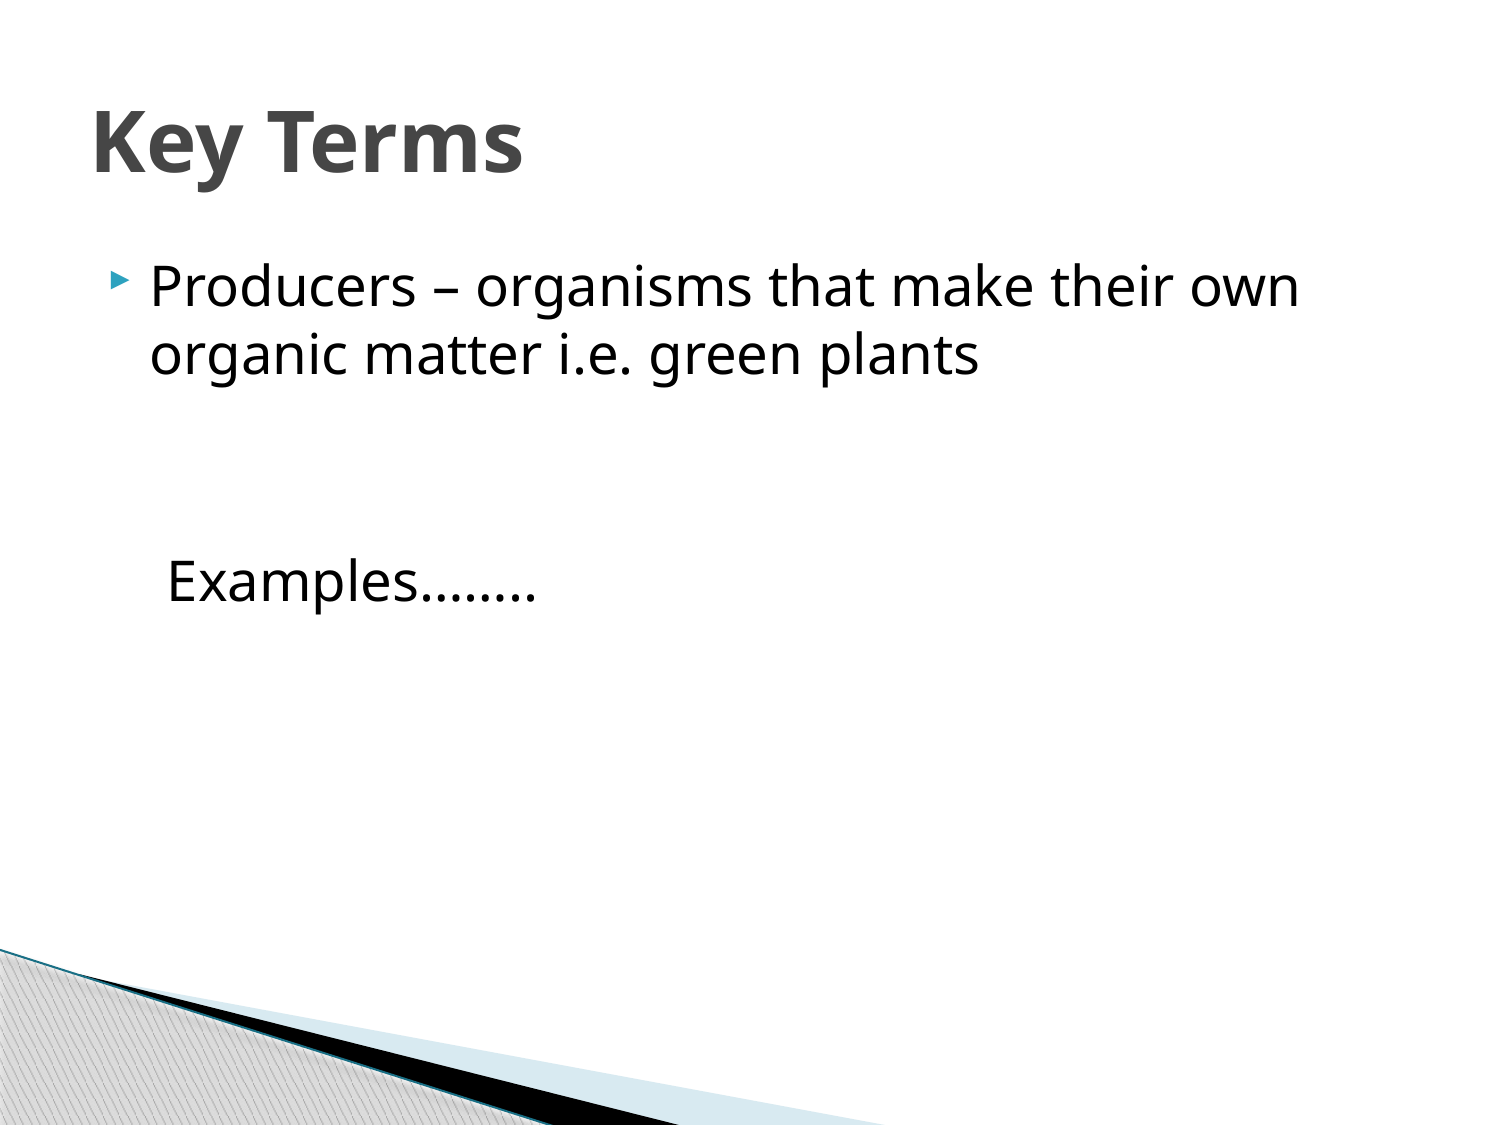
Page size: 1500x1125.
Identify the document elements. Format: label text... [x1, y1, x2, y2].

list Producers – organisms that make their own organic matter i.e. green plants Examples…….. [75, 243, 1425, 986]
title Key Terms [75, 45, 1425, 233]
